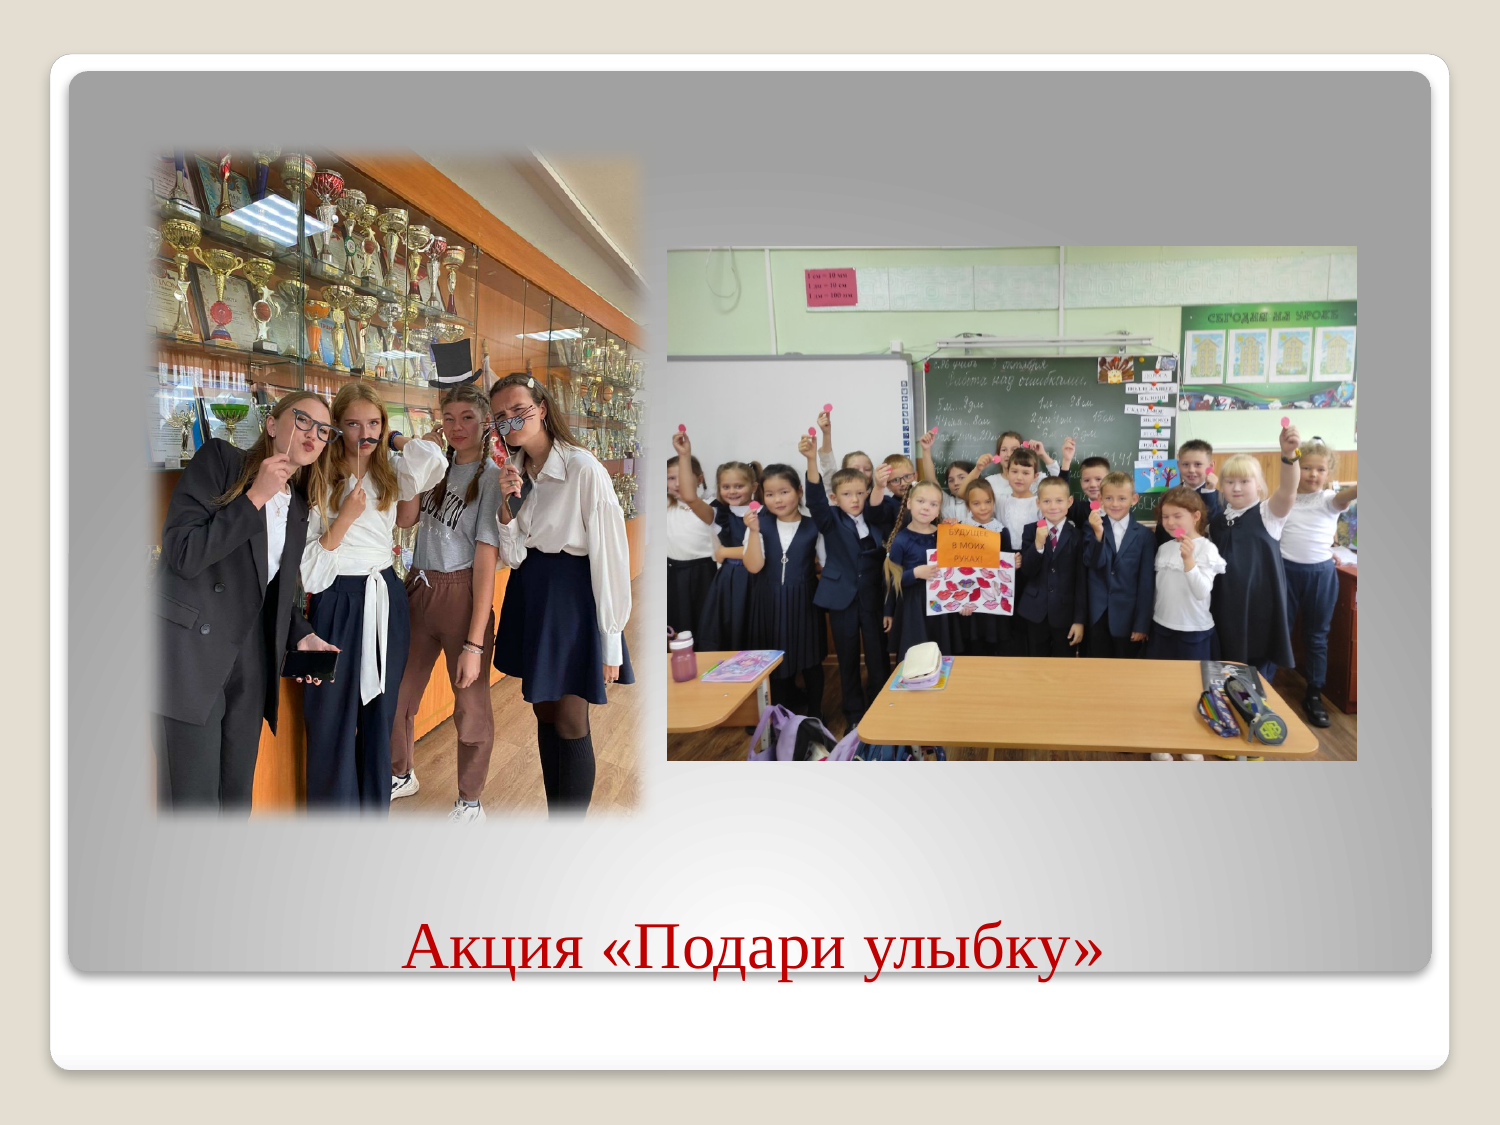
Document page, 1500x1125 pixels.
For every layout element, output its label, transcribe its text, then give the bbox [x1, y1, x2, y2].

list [140, 140, 657, 828]
picture [667, 245, 1357, 762]
title Акция «Подари улыбку» [82, 817, 1425, 990]
